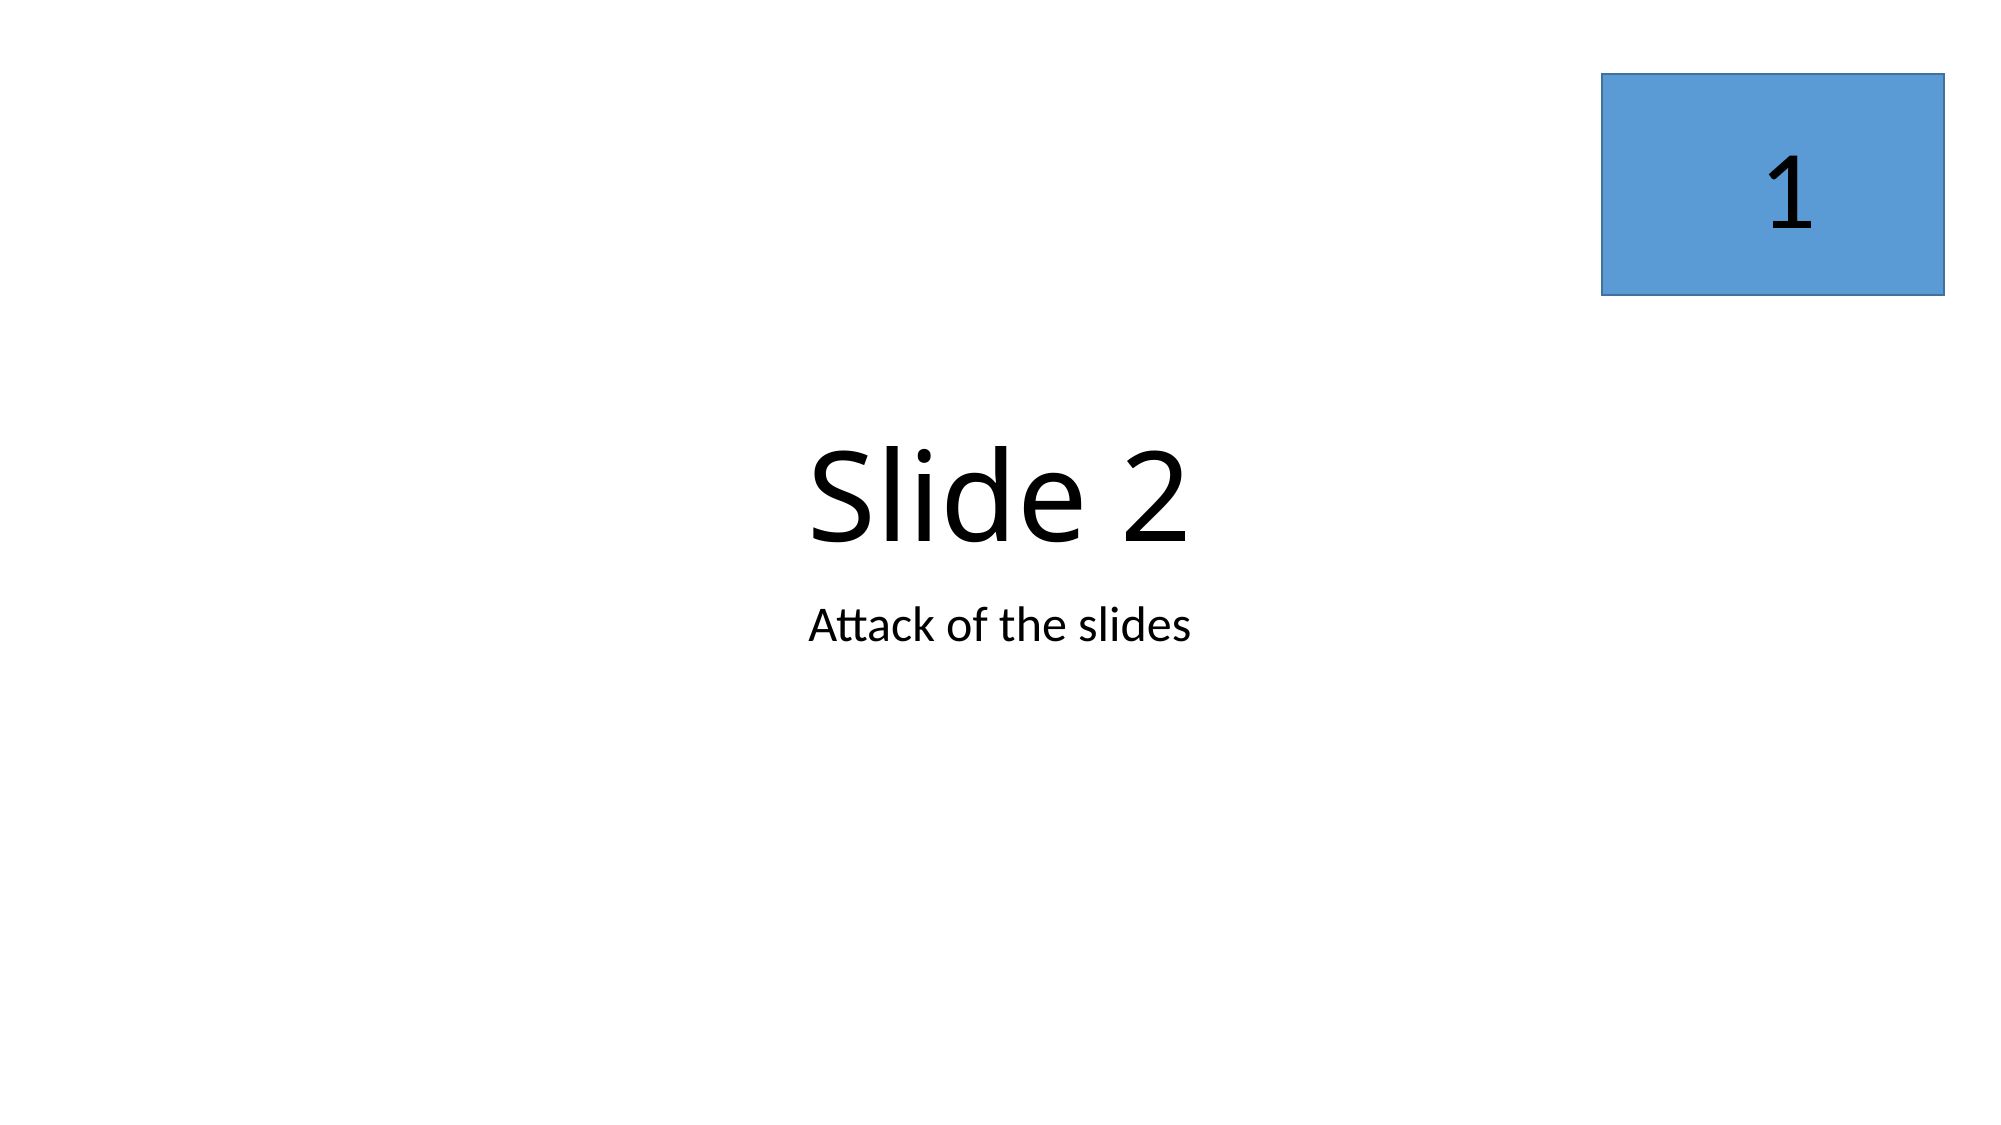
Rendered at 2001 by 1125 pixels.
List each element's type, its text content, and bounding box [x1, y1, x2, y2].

picture [1601, 73, 1945, 296]
title Slide 2 [249, 184, 1750, 576]
subtitle Attack of the slides [249, 590, 1750, 863]
